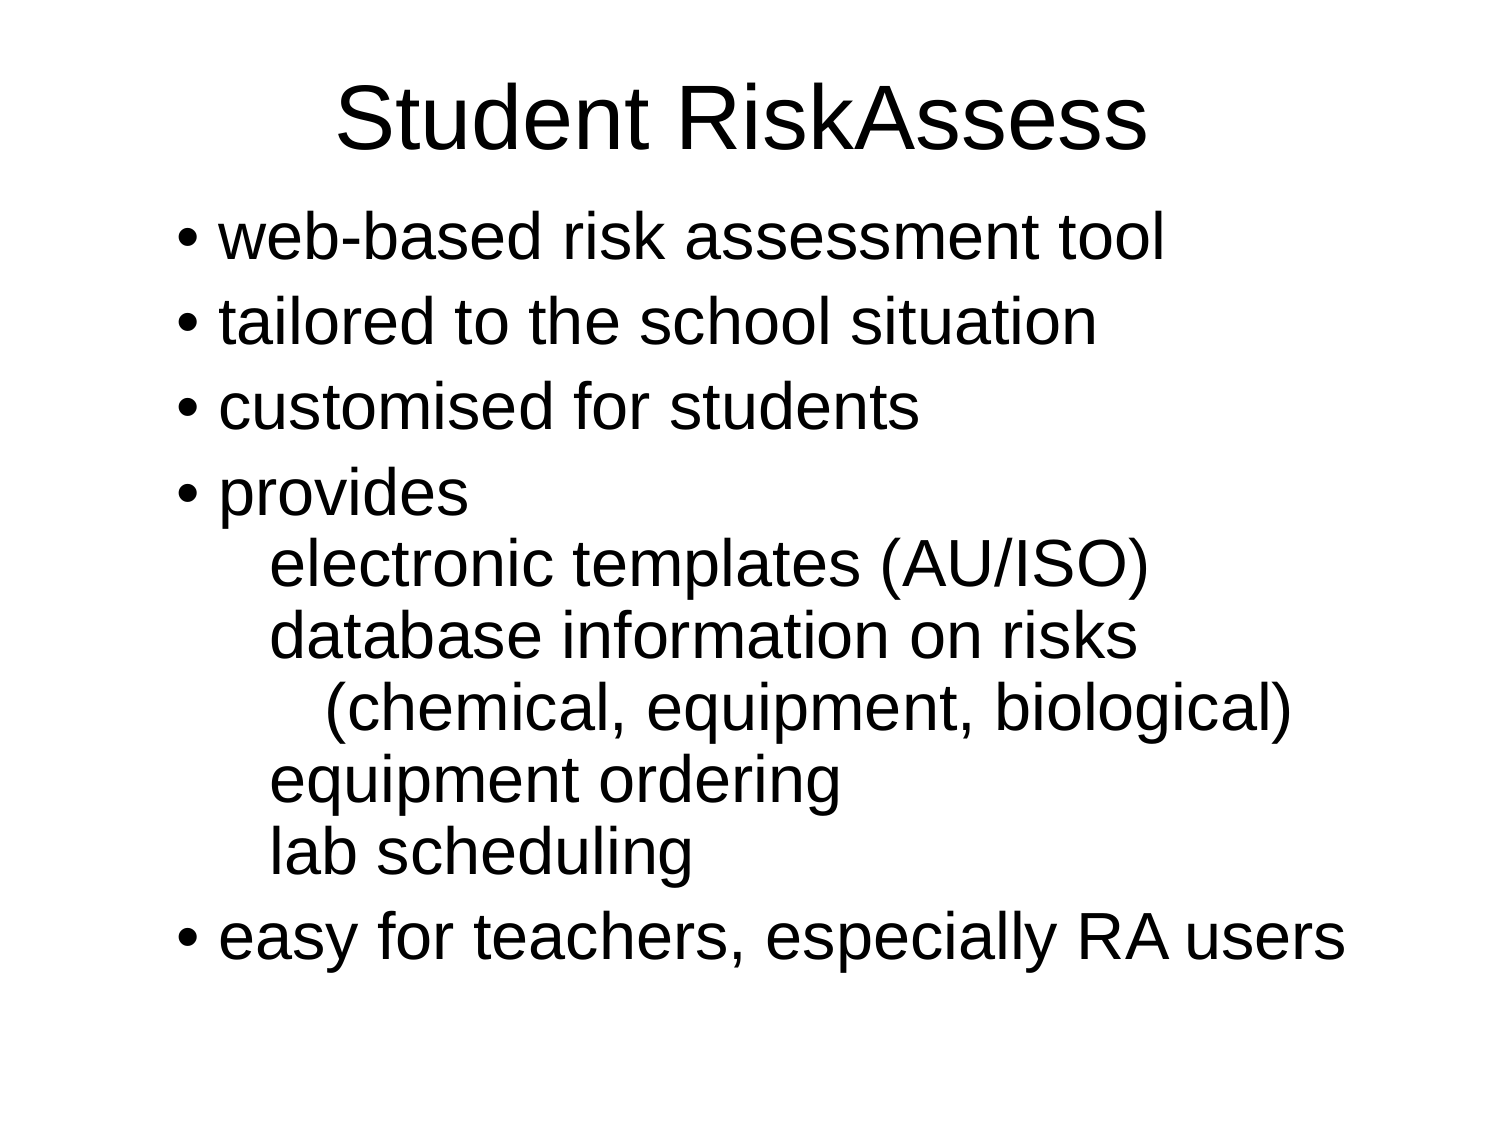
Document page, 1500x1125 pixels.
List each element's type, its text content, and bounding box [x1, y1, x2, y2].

list • web-based risk assessment tool • tailored to the school situation • customised for students • provides electronic templates (AU/ISO) database information on risks (chemical, equipment, biological) equipment ordering lab scheduling • easy for teachers, especially RA users [161, 194, 1487, 1094]
title Student RiskAssess [123, 19, 1362, 207]
